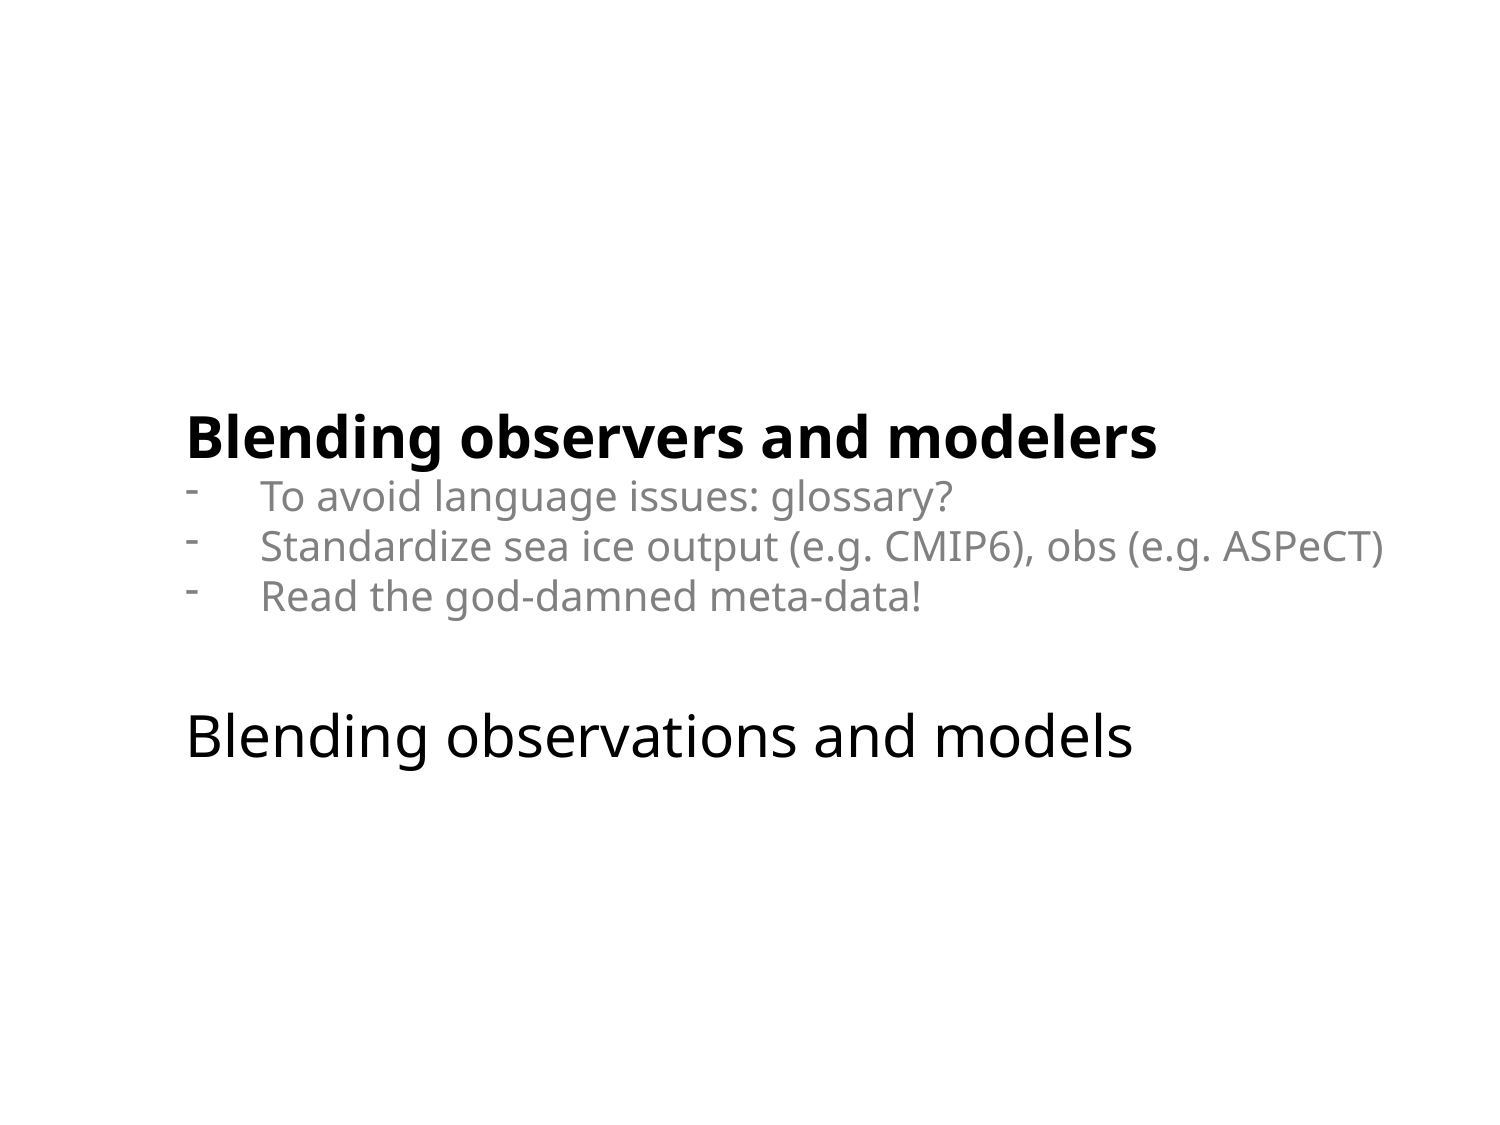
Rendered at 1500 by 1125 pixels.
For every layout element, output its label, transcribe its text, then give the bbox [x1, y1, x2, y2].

text_box Blending observers and modelers To avoid language issues: glossary? Standardize sea ice output (e.g. CMIP6), obs (e.g. ASPeCT) Read the god-damned meta-data! [170, 392, 1413, 828]
text_box Blending observations and models [171, 691, 1188, 777]
